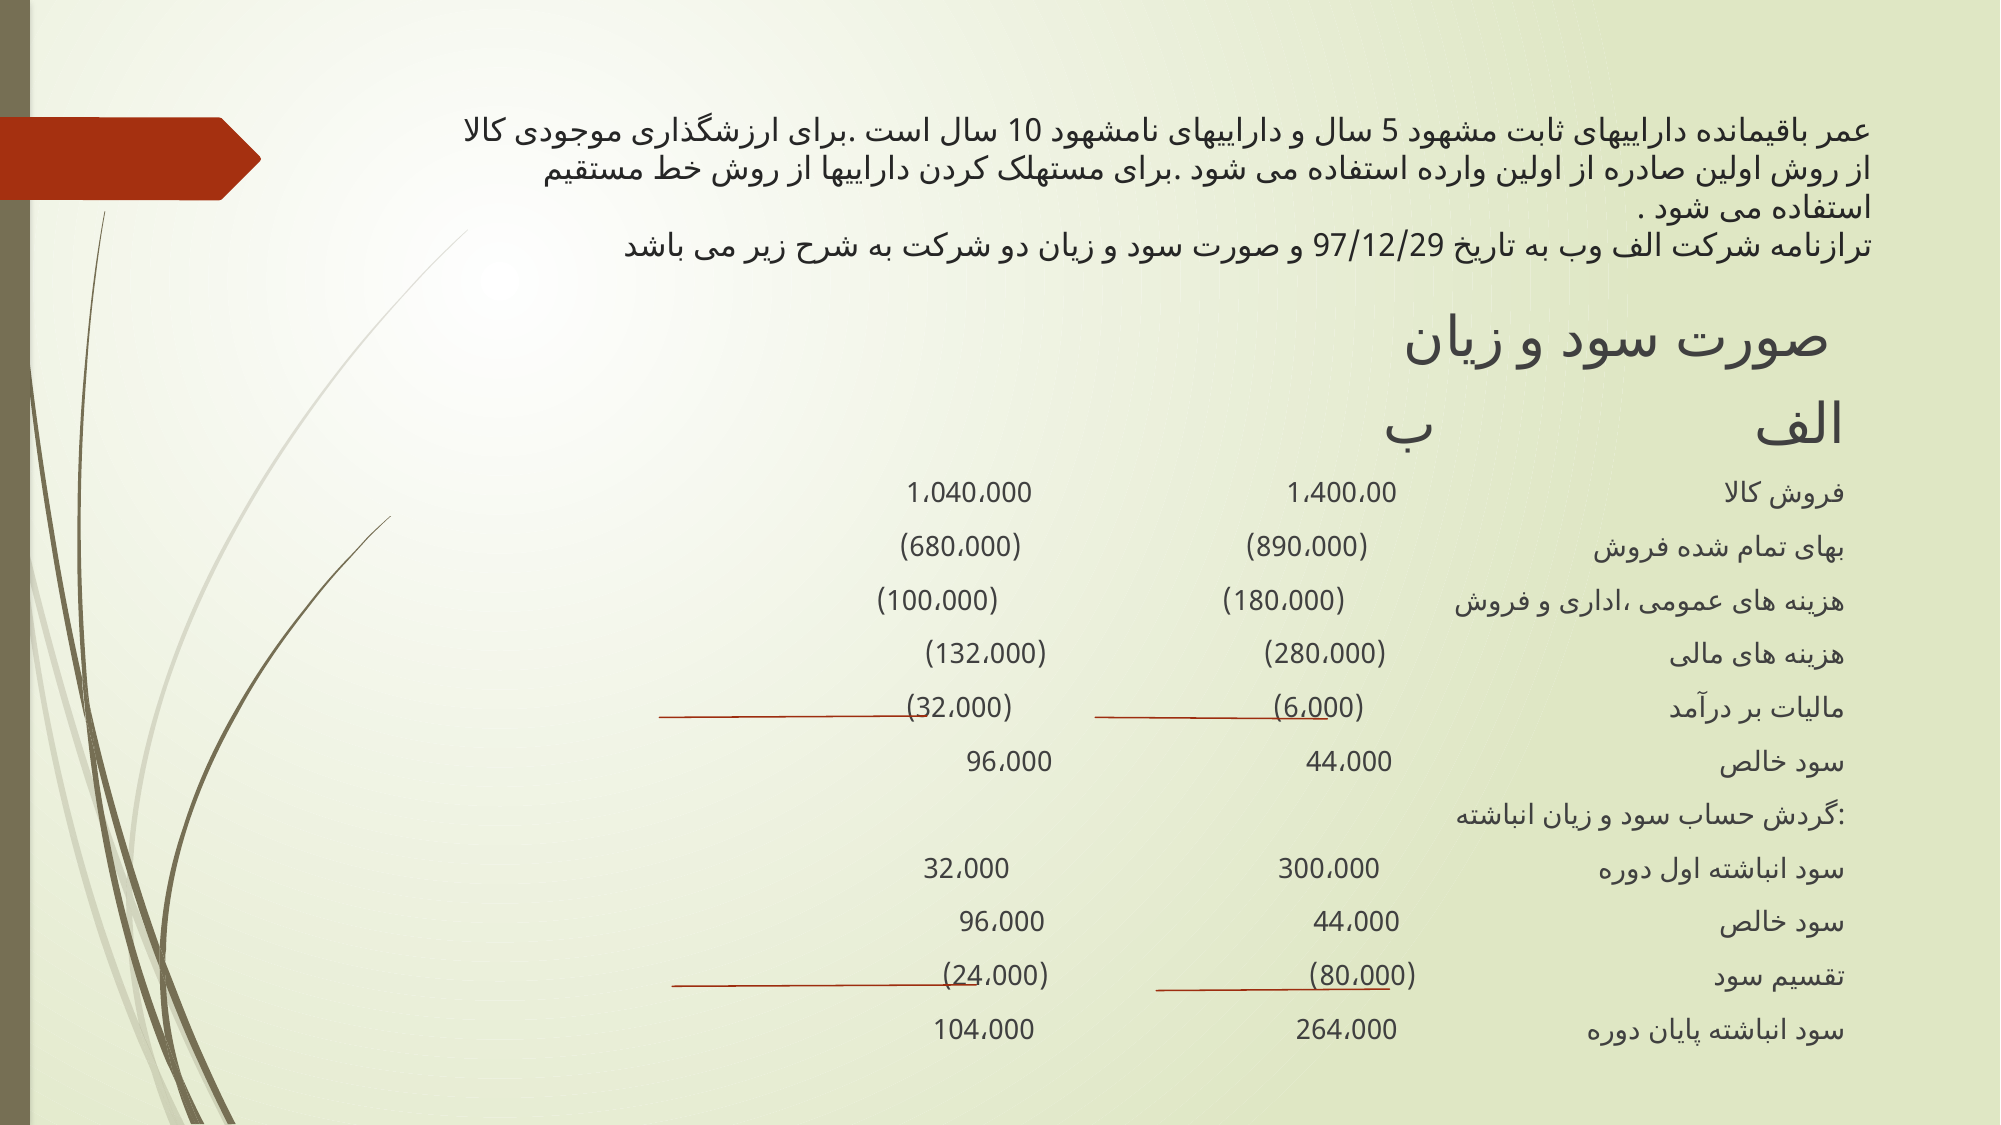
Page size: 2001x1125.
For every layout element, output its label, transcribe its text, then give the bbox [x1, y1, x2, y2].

title عمر باقیمانده داراییهای ثابت مشهود 5 سال و داراییهای نامشهود 10 سال است .برای ارزشگذاری موجودی کالا از روش اولین صادره از اولین وارده استفاده می شود .برای مستهلک کردن داراییها از روش خط مستقیم استفاده می شود . ترازنامه شرکت الف وب به تاریخ 97/12/29 و صورت سود و زیان دو شرکت به شرح زیر می باشد [425, 102, 1888, 313]
list صورت سود و زیان الف ب فروش کالا 1،400،00 1،040،000 بهای تمام شده فروش (890،000) (680،000) هزینه های عمومی ،اداری و فروش (180،000) (100،000) هزینه های مالی (280،000) (132،000) مالیات بر درآمد (6،000) (32،000) سود خالص 44،000 96،000 گردش حساب سود و زیان انباشته: سود انباشته اول دوره 300،000 32،000 سود خالص 44،000 96،000 تقسیم سود (80،000) (24،000) سود انباشته پایان دوره 264،000 104،000 [397, 293, 1861, 1053]
